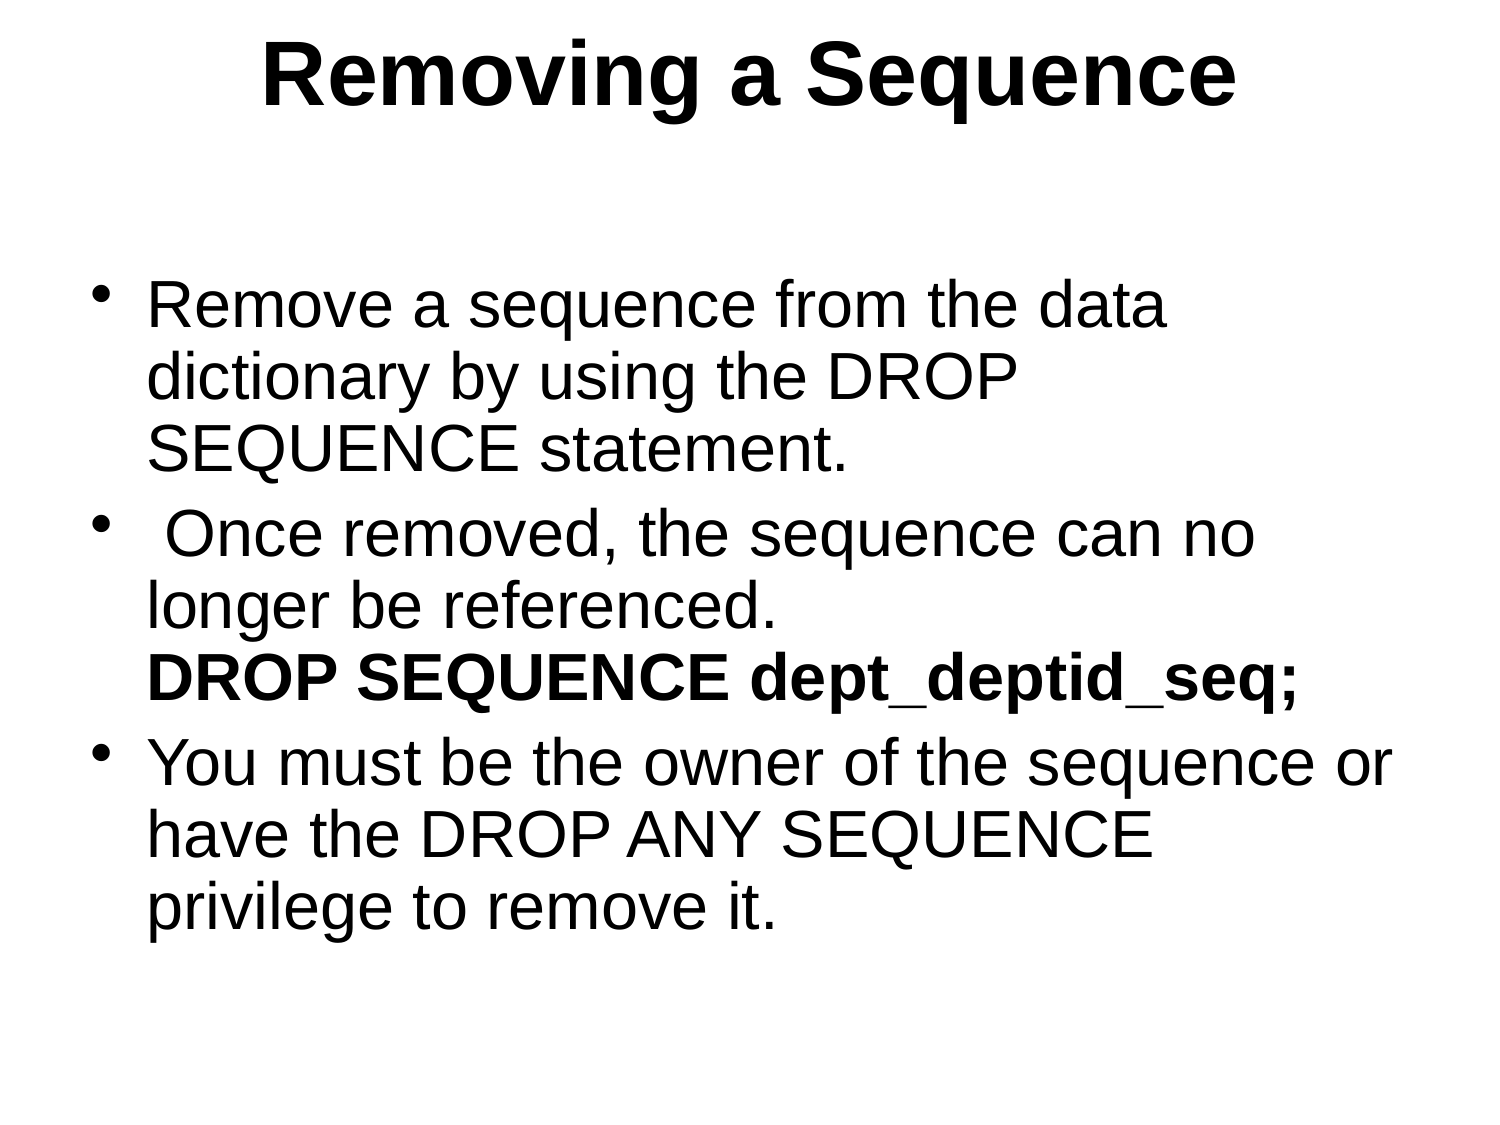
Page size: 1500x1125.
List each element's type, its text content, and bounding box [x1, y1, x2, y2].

title Removing a Sequence [74, 74, 1426, 262]
list Remove a sequence from the data dictionary by using the DROP SEQUENCE statement. Once removed, the sequence can no longer be referenced. DROP SEQUENCE dept_deptid_seq; You must be the owner of the sequence or have the DROP ANY SEQUENCE privilege to remove it. [74, 262, 1426, 1063]
